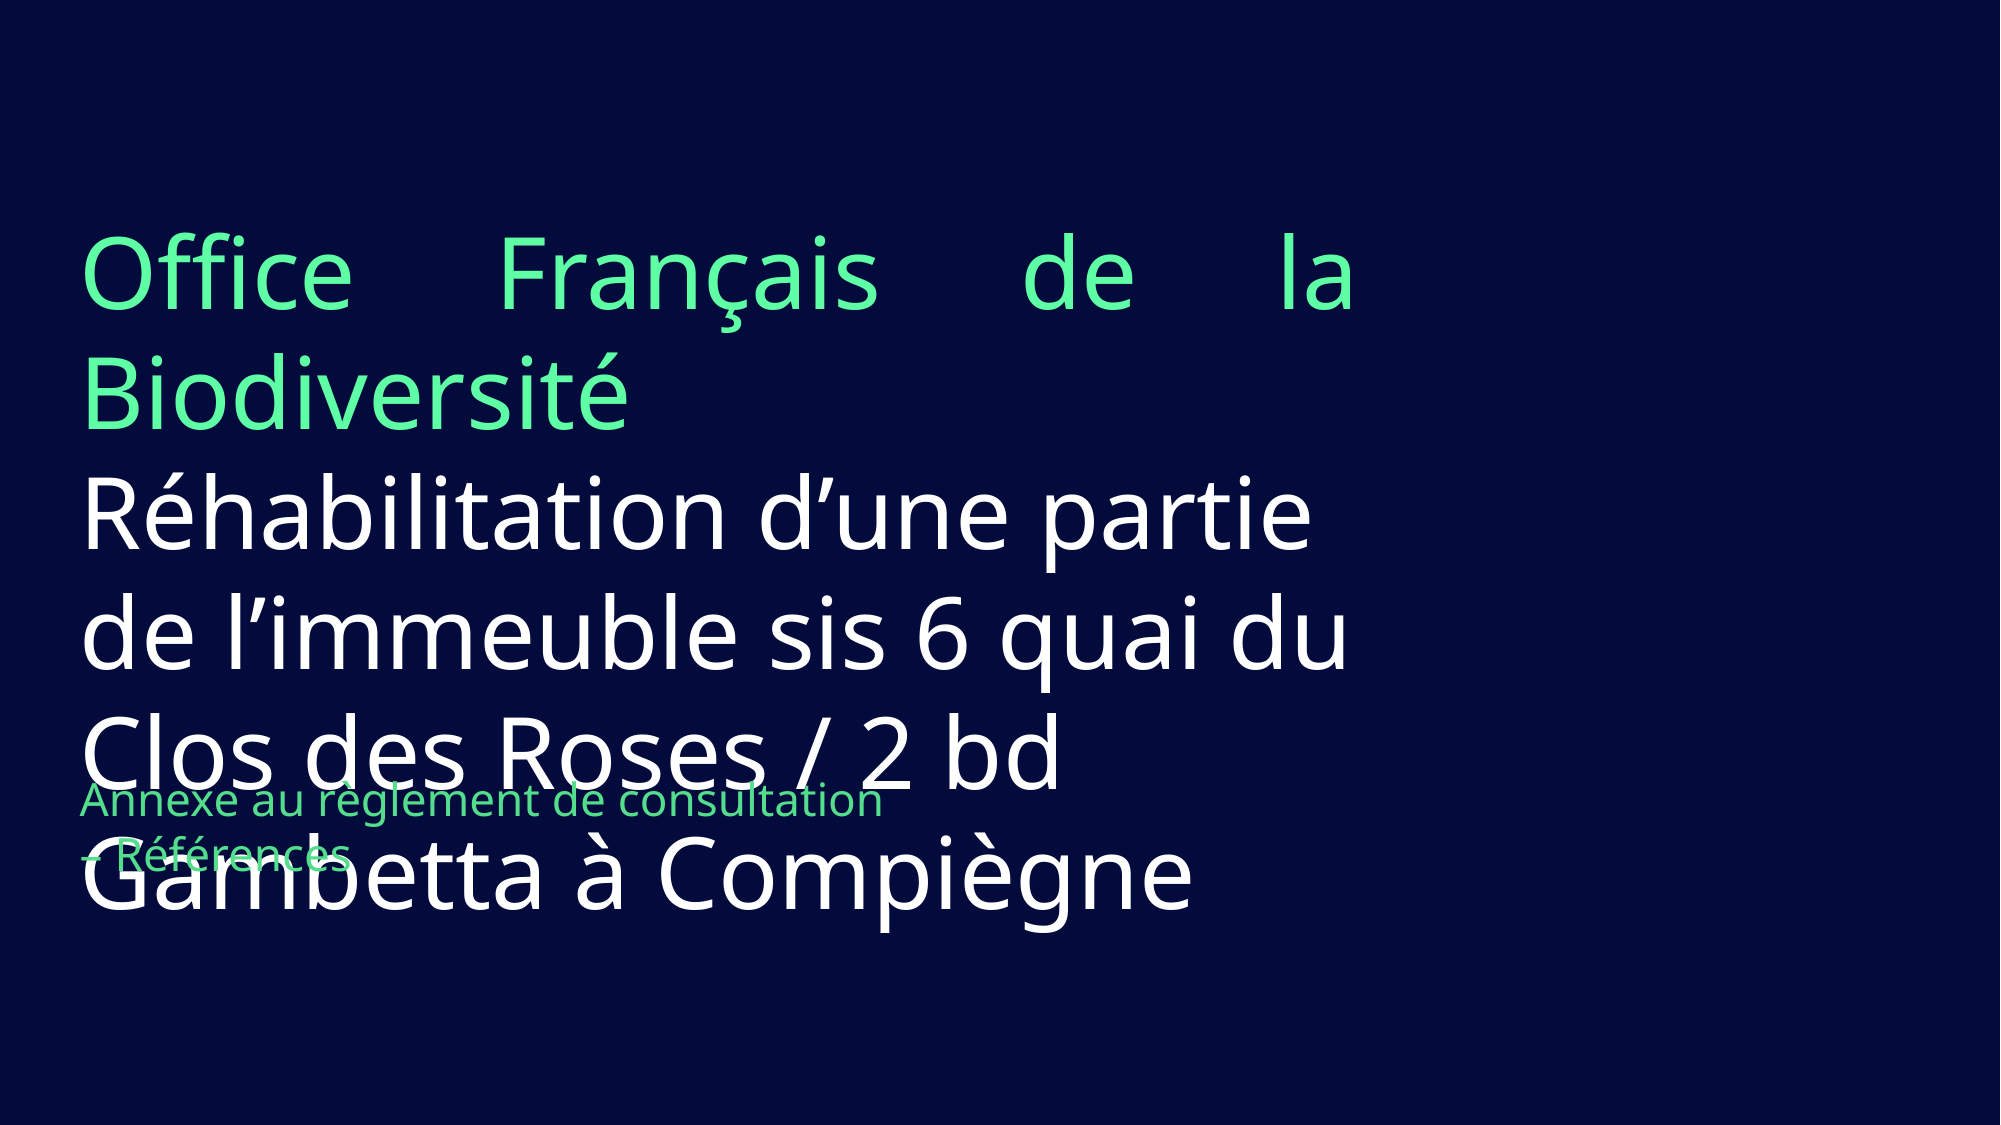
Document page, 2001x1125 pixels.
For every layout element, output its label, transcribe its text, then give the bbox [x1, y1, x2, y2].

text_box Annexe au règlement de consultation – Références [64, 763, 1175, 889]
text_box Office Français de la Biodiversité Réhabilitation d’une partie de l’immeuble sis 6 quai du Clos des Roses / 2 bd Gambetta à Compiègne [64, 202, 1375, 938]
